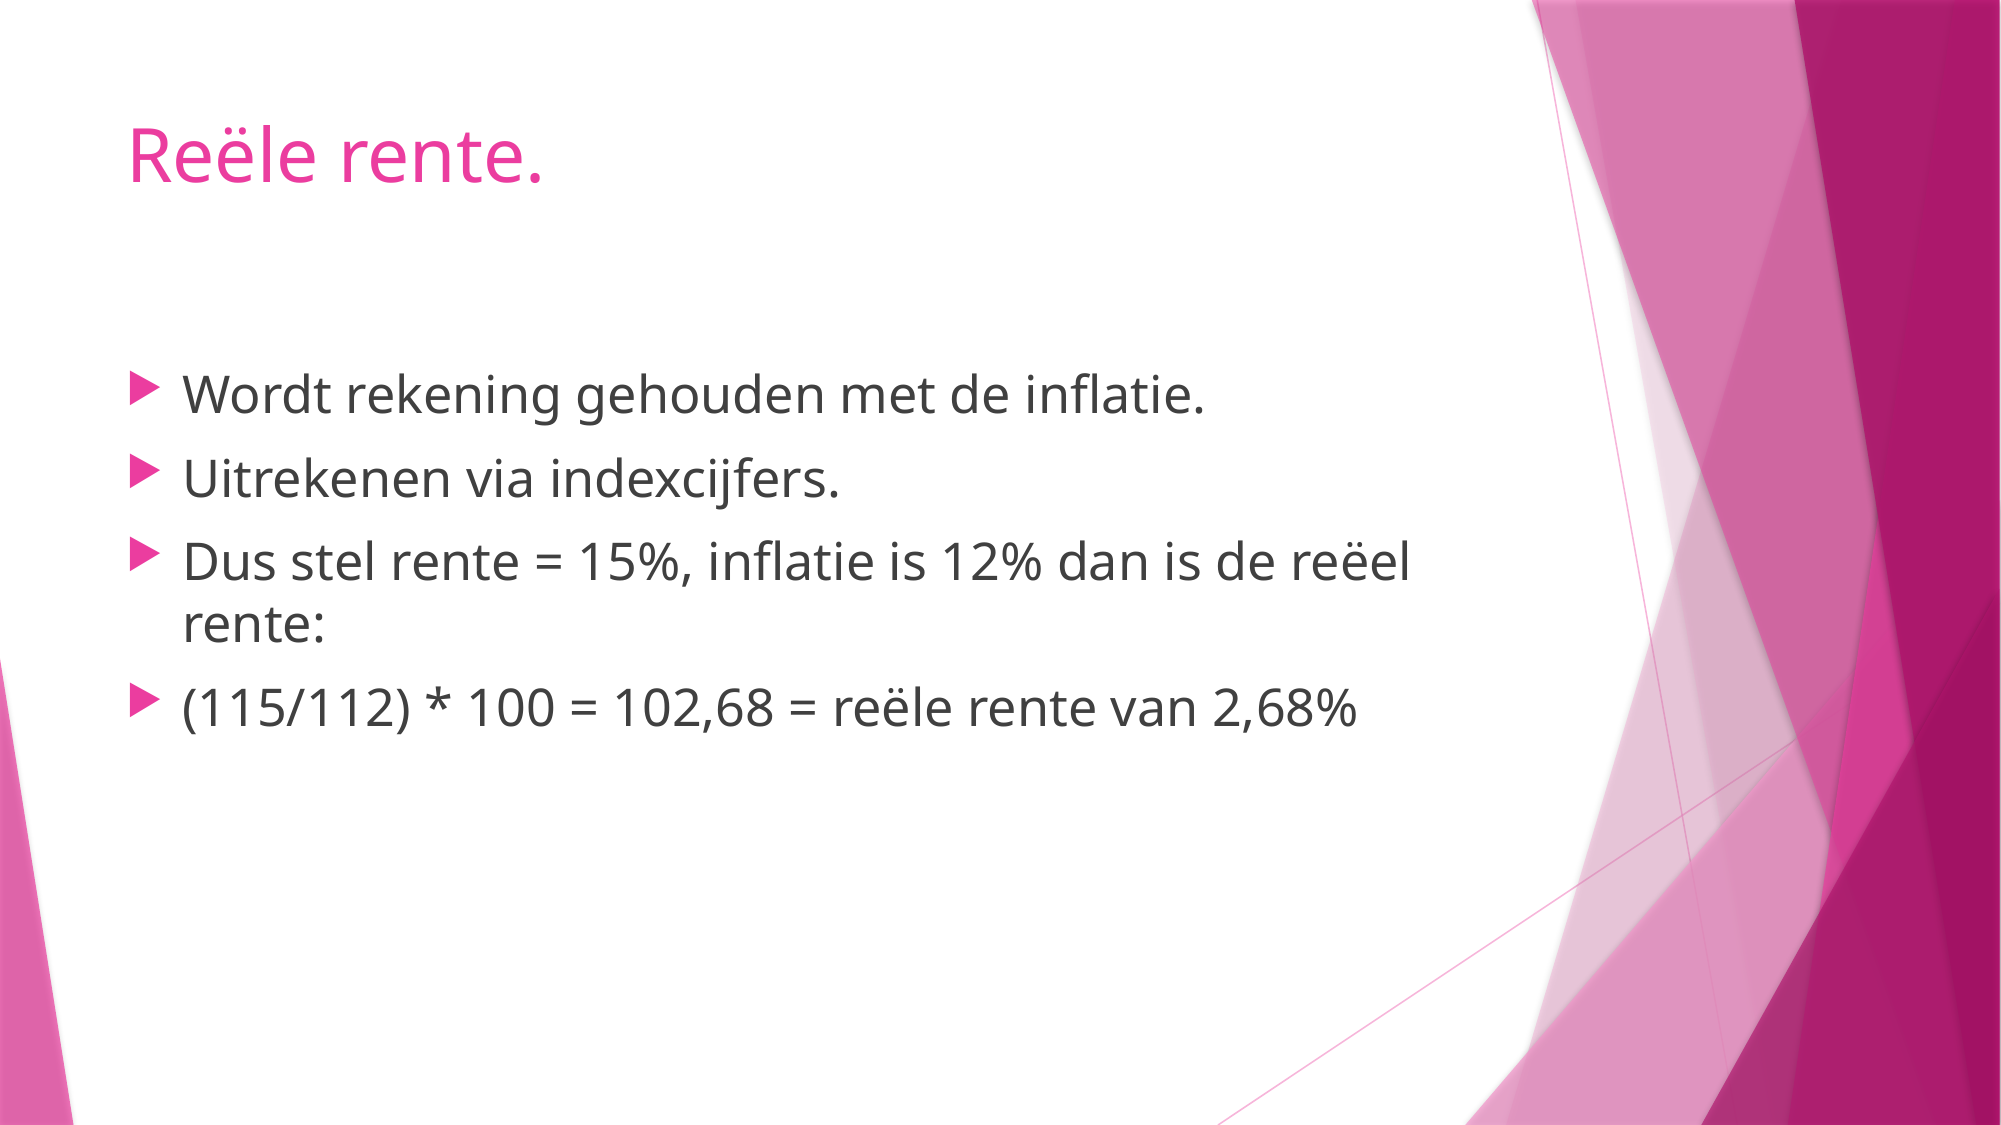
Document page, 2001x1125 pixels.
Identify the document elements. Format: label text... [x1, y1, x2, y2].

list Wordt rekening gehouden met de inflatie. Uitrekenen via indexcijfers. Dus stel rente = 15%, inflatie is 12% dan is de reëel rente: (115/112) * 100 = 102,68 = reële rente van 2,68% [111, 354, 1522, 992]
title Reële rente. [111, 99, 1522, 317]
